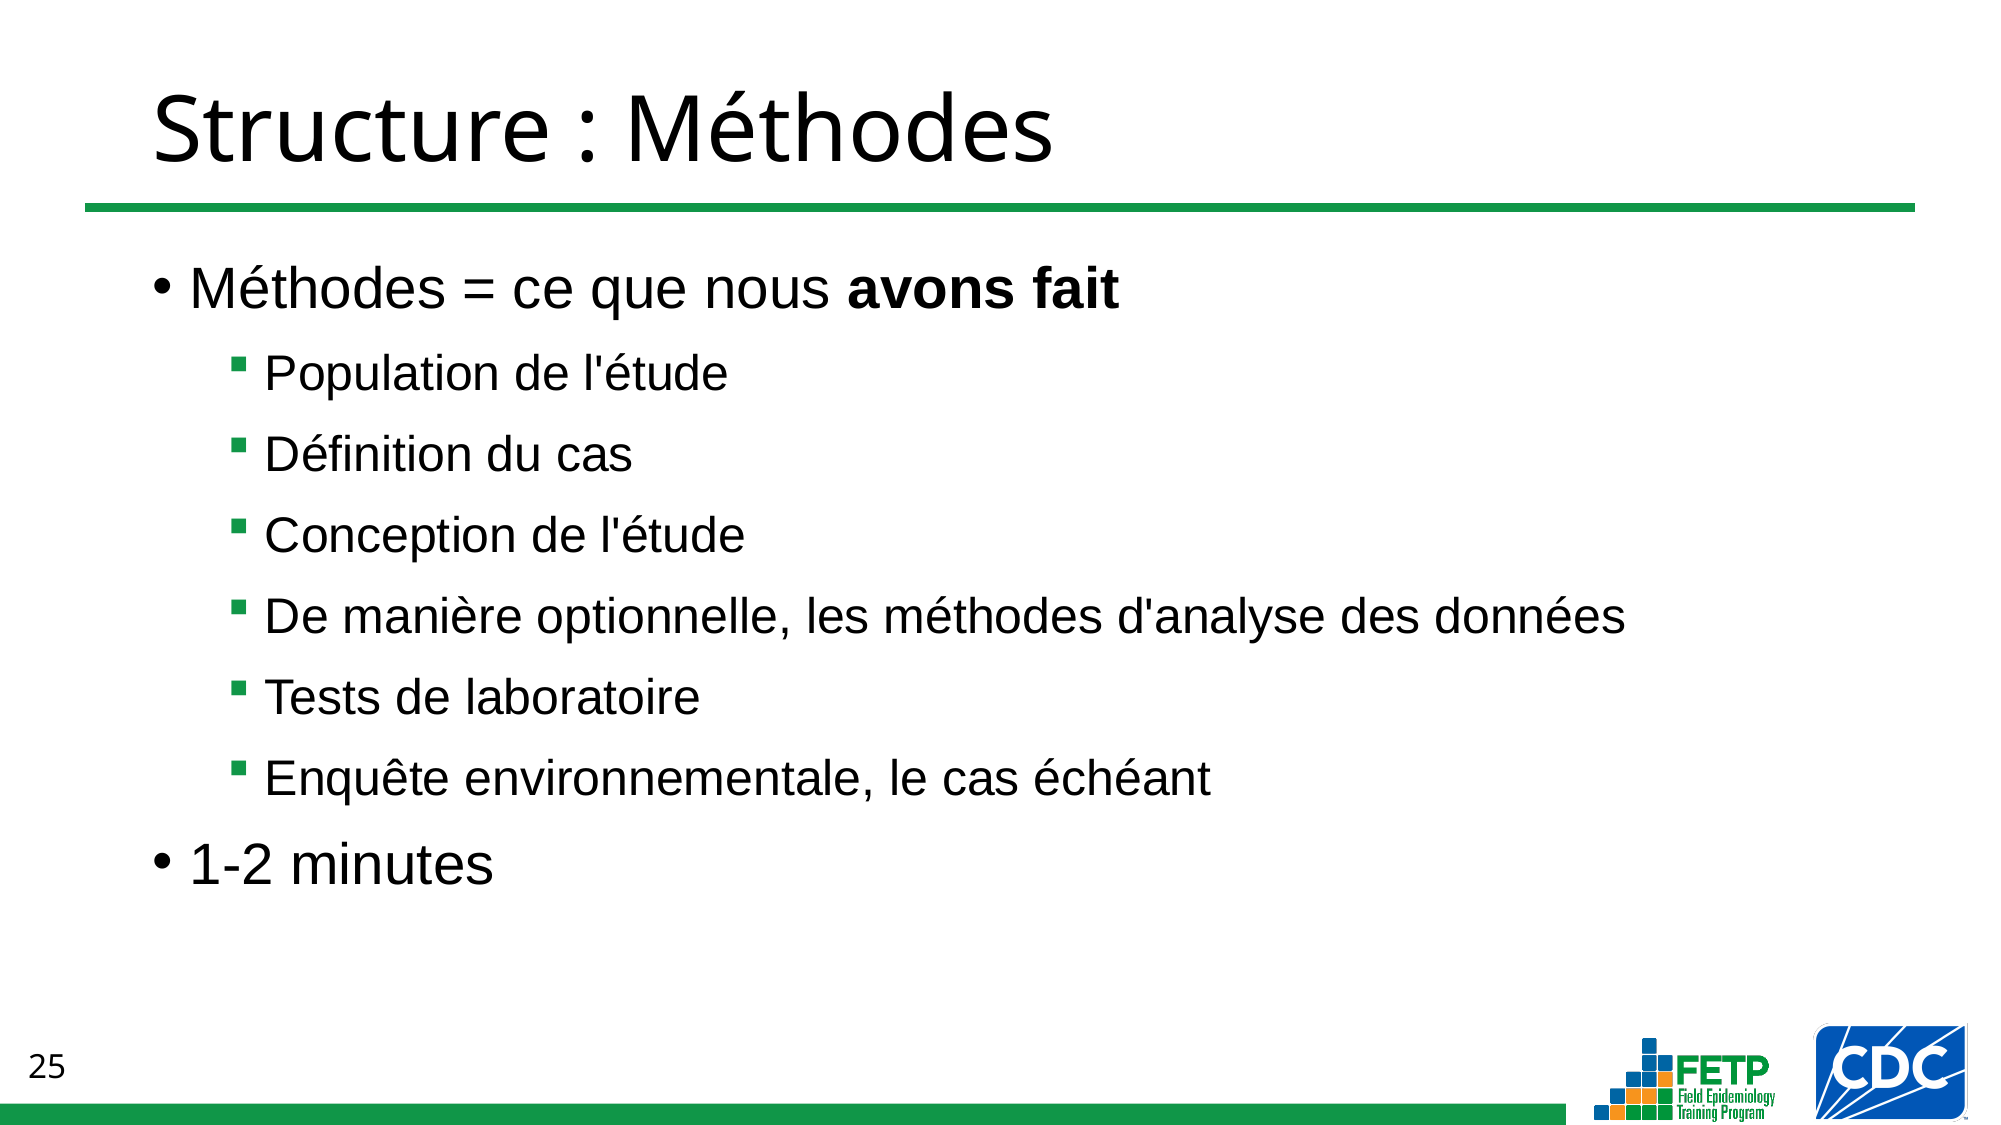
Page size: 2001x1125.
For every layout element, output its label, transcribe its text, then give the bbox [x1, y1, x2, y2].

list Méthodes = ce que nous avons fait Population de l'étude Définition du cas Conception de l'étude De manière optionnelle, les méthodes d'analyse des données Tests de laboratoire Enquête environnementale, le cas échéant 1-2 minutes [137, 242, 1863, 1004]
picture [1594, 1038, 1775, 1122]
picture [1813, 1023, 1968, 1122]
title Structure : Méthodes [137, 75, 1863, 207]
